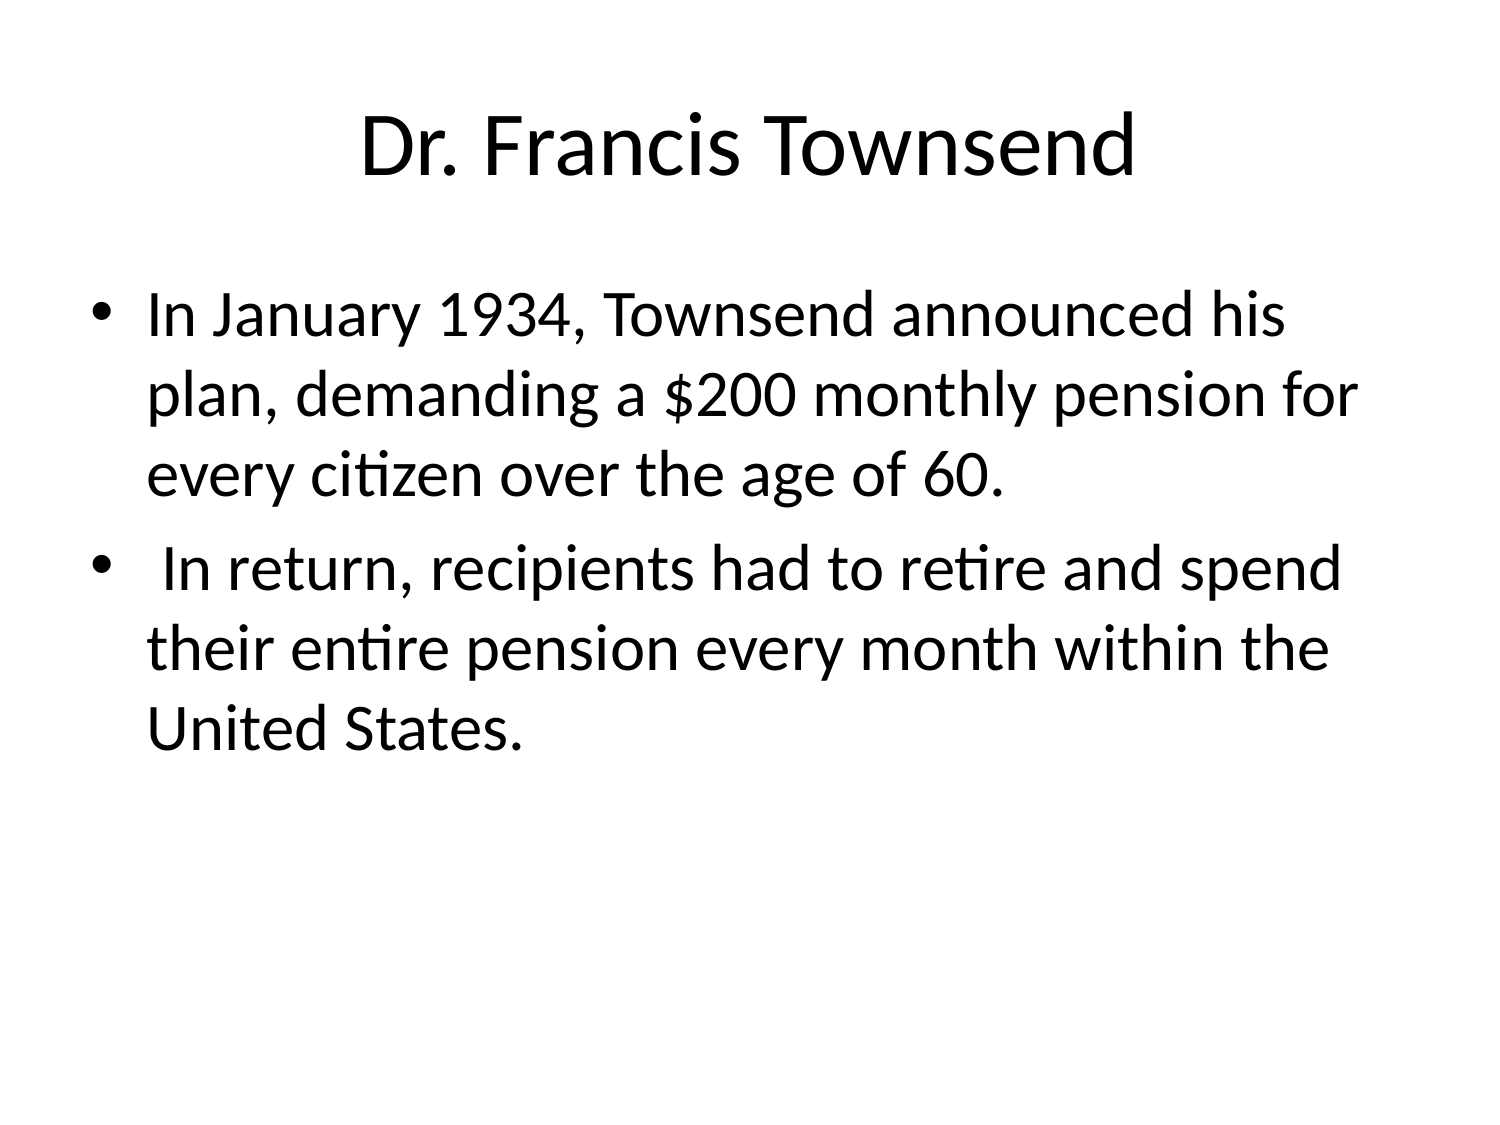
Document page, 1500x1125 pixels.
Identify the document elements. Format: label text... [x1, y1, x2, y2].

title Dr. Francis Townsend [75, 45, 1425, 233]
list In January 1934, Townsend announced his plan, demanding a $200 monthly pension for every citizen over the age of 60. In return, recipients had to retire and spend their entire pension every month within the United States. [75, 262, 1425, 1005]
